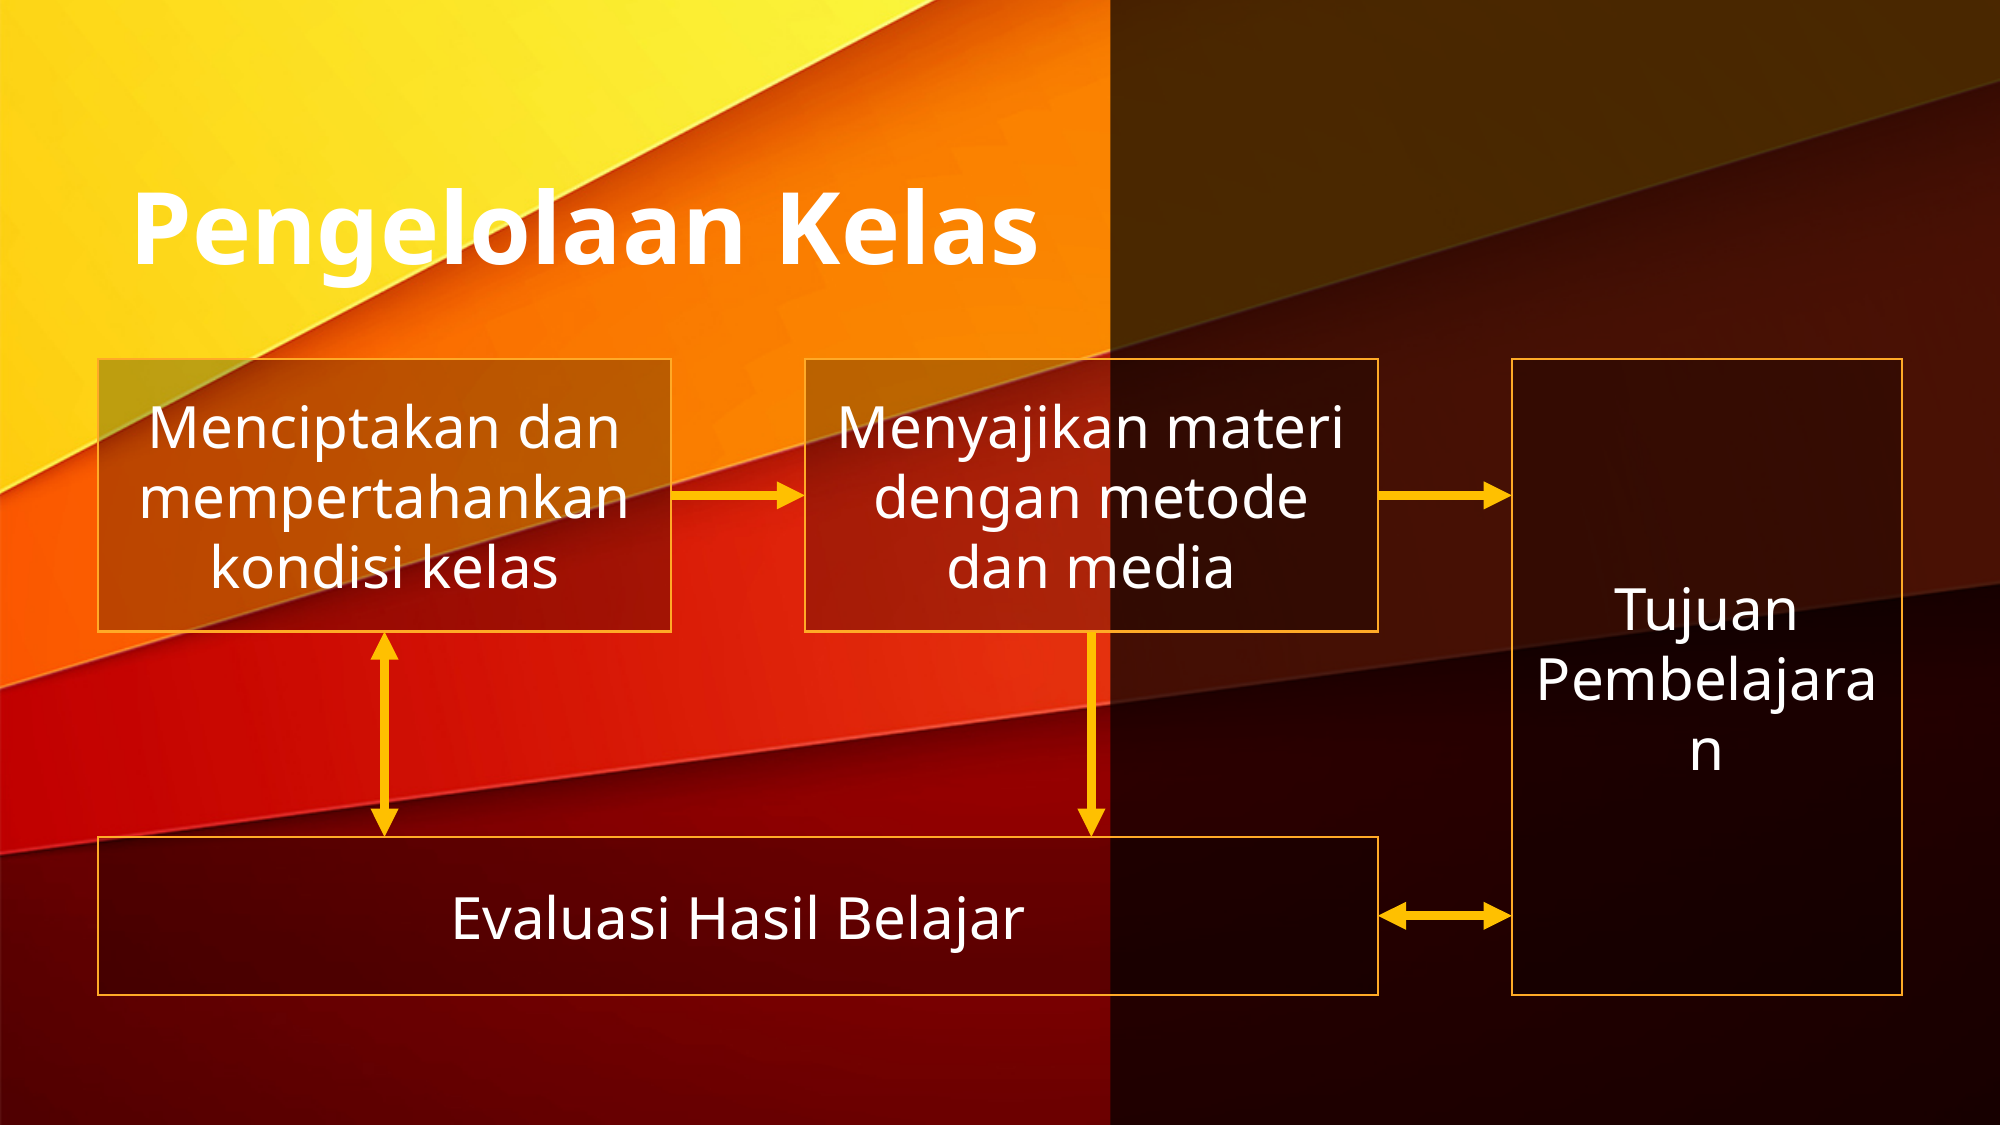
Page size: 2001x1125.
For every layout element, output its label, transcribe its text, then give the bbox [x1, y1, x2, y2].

text_box Evaluasi Hasil Belajar [97, 836, 1379, 996]
title Pengelolaan Kelas [129, 195, 1114, 286]
text_box Tujuan Pembelajaran [1511, 358, 1903, 996]
picture [0, 0, 2000, 1125]
text_box Menyajikan materi dengan metode dan media [804, 358, 1379, 633]
text_box Menciptakan dan mempertahankan kondisi kelas [97, 358, 672, 633]
